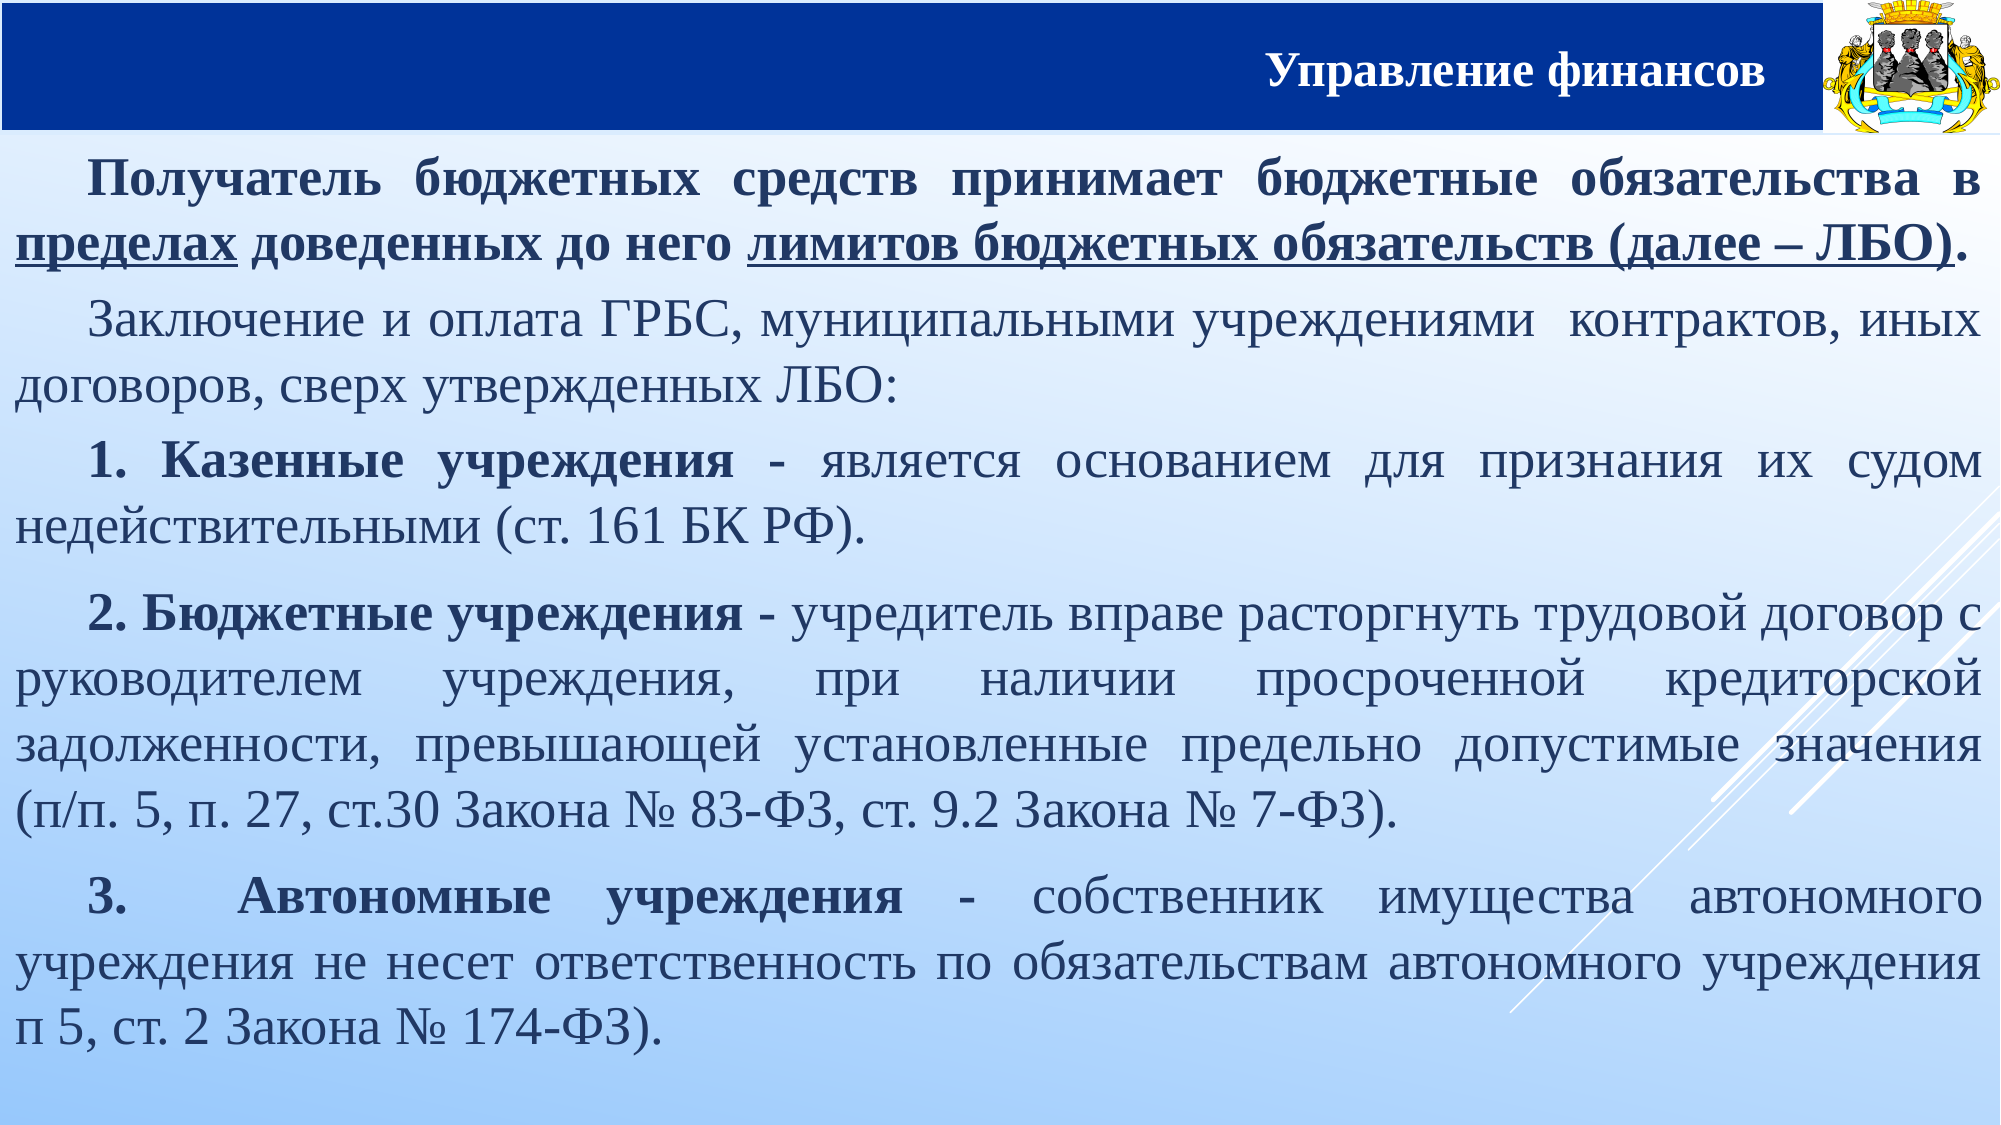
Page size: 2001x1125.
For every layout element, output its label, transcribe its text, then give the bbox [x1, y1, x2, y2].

picture [1823, 0, 2000, 134]
list Получатель бюджетных средств принимает бюджетные обязательства в пределах доведенных до него лимитов бюджетных обязательств (далее – ЛБО). Заключение и оплата ГРБС, муниципальными учреждениями контрактов, иных договоров, сверх утвержденных ЛБО: 1. Казенные учреждения - является основанием для признания их судом недействительными (ст. 161 БК РФ). 2. Бюджетные учреждения - учредитель вправе расторгнуть трудовой договор с руководителем учреждения, при наличии просроченной кредиторской задолженности, превышающей установленные предельно допустимые значения (п/п. 5, п. 27, ст.30 Закона № 83-ФЗ, ст. 9.2 Закона № 7-ФЗ). 3. Автономные учреждения - собственник имущества автономного учреждения не несет ответственность по обязательствам автономного учреждения п 5, ст. 2 Закона № 174-ФЗ). [0, 134, 2000, 1125]
text_box Управление финансов [0, 0, 1823, 134]
text_box [540, 532, 571, 593]
